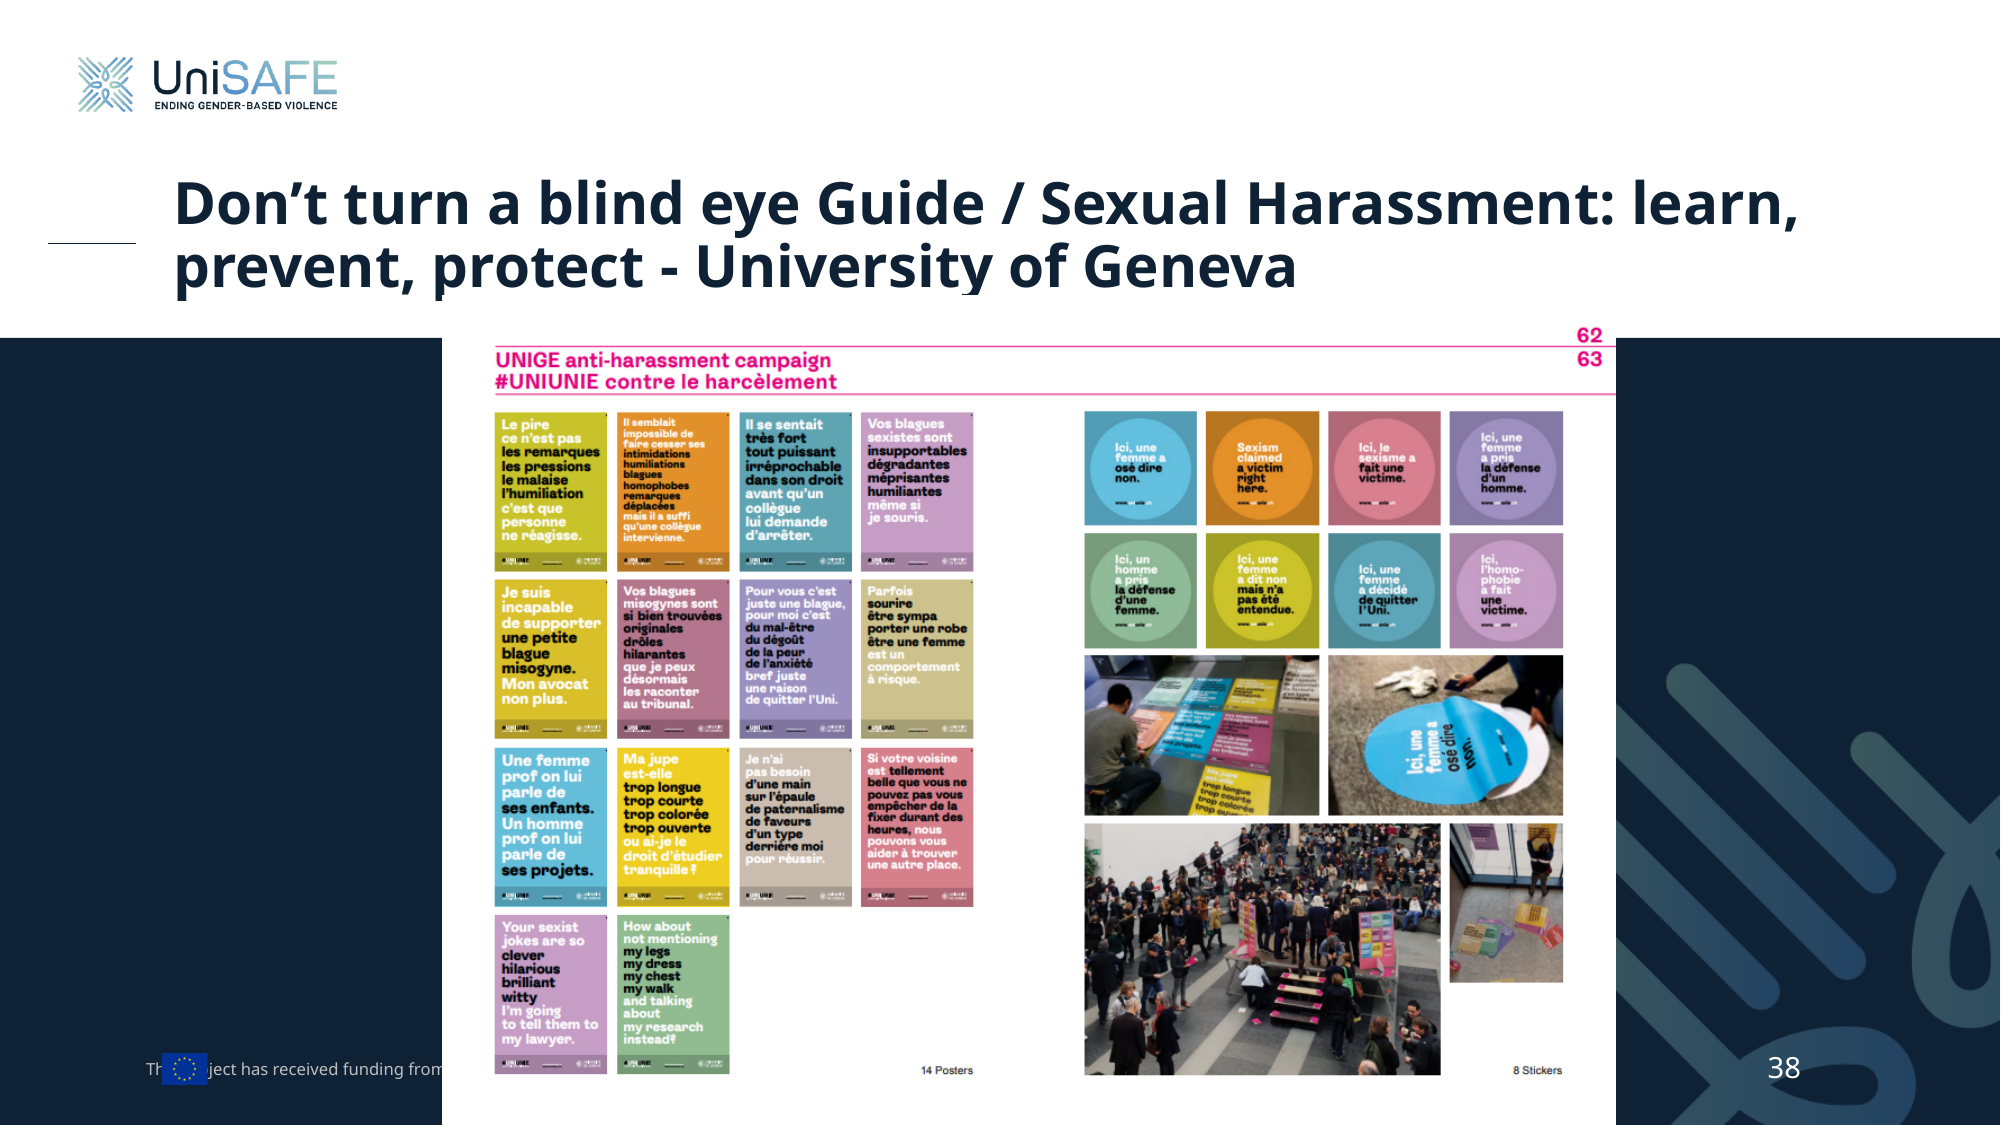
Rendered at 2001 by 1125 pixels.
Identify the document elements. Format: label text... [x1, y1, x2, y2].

picture [78, 57, 337, 112]
picture [442, 295, 1616, 1125]
title Don’t turn a blind eye Guide / Sexual Harassment: learn, prevent, protect - University of Geneva [173, 142, 1829, 271]
